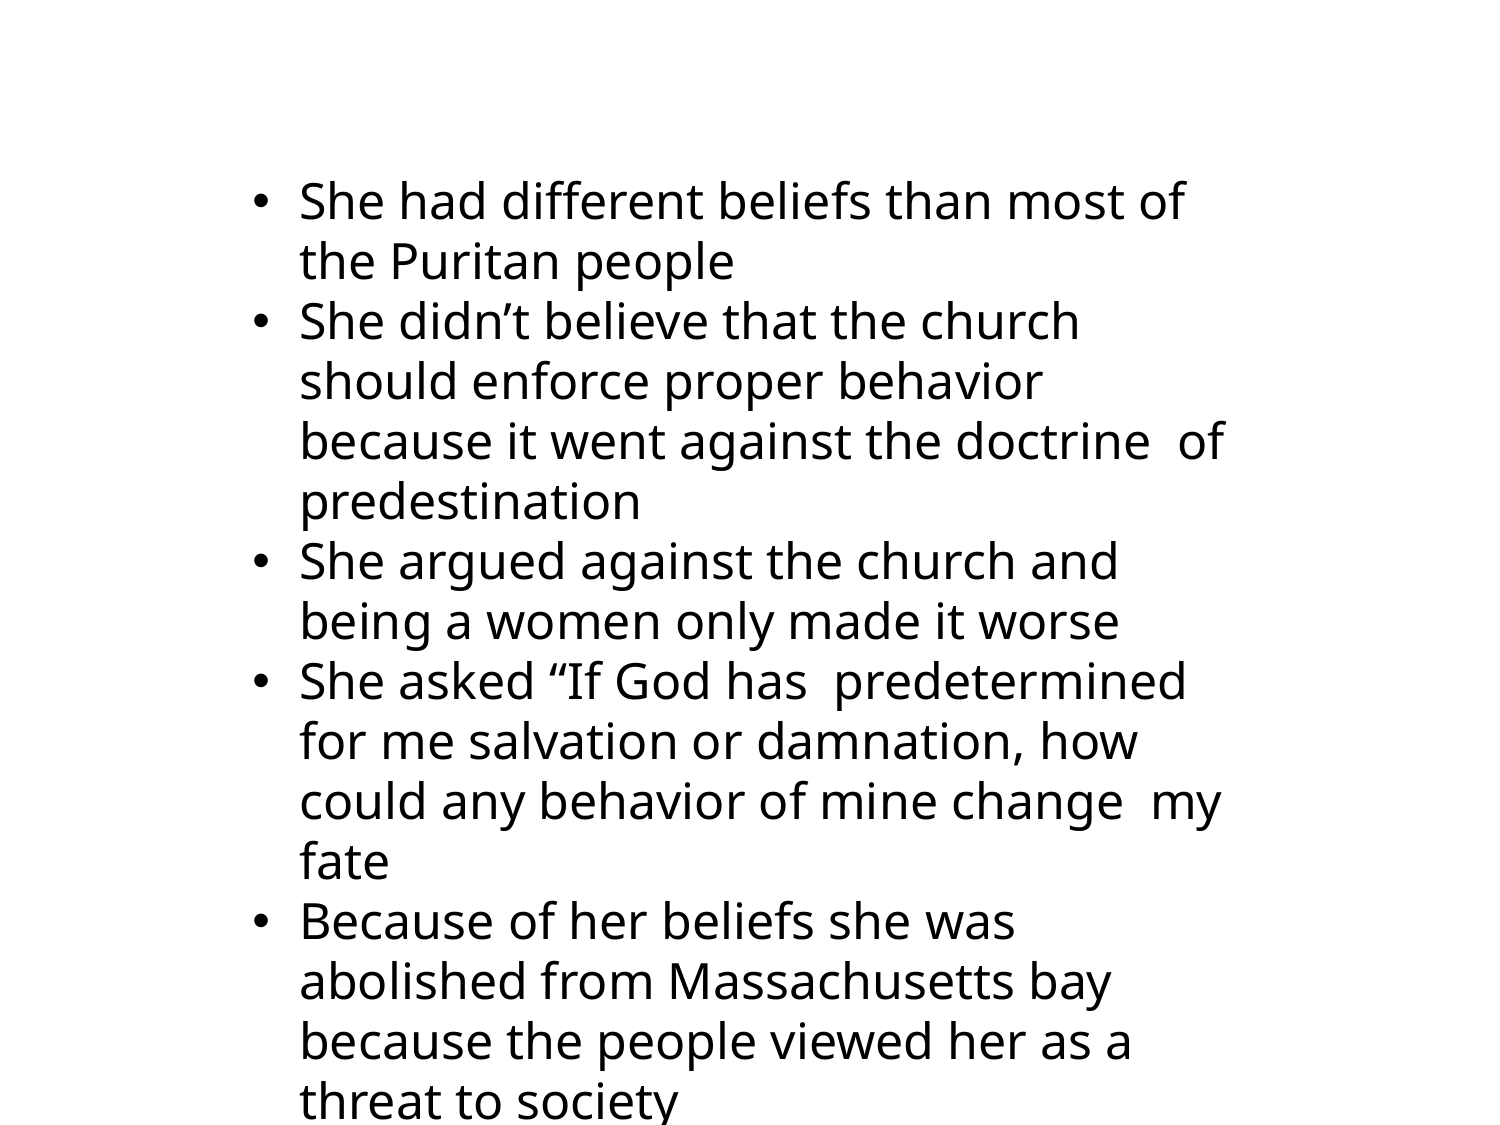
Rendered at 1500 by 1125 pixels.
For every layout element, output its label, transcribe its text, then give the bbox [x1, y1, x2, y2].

text_box She had different beliefs than most of the Puritan people She didn’t believe that the church should enforce proper behavior because it went against the doctrine of predestination She argued against the church and being a women only made it worse She asked “If God has predetermined for me salvation or damnation, how could any behavior of mine change my fate Because of her beliefs she was abolished from Massachusetts bay because the people viewed her as a threat to society [237, 162, 1263, 1125]
